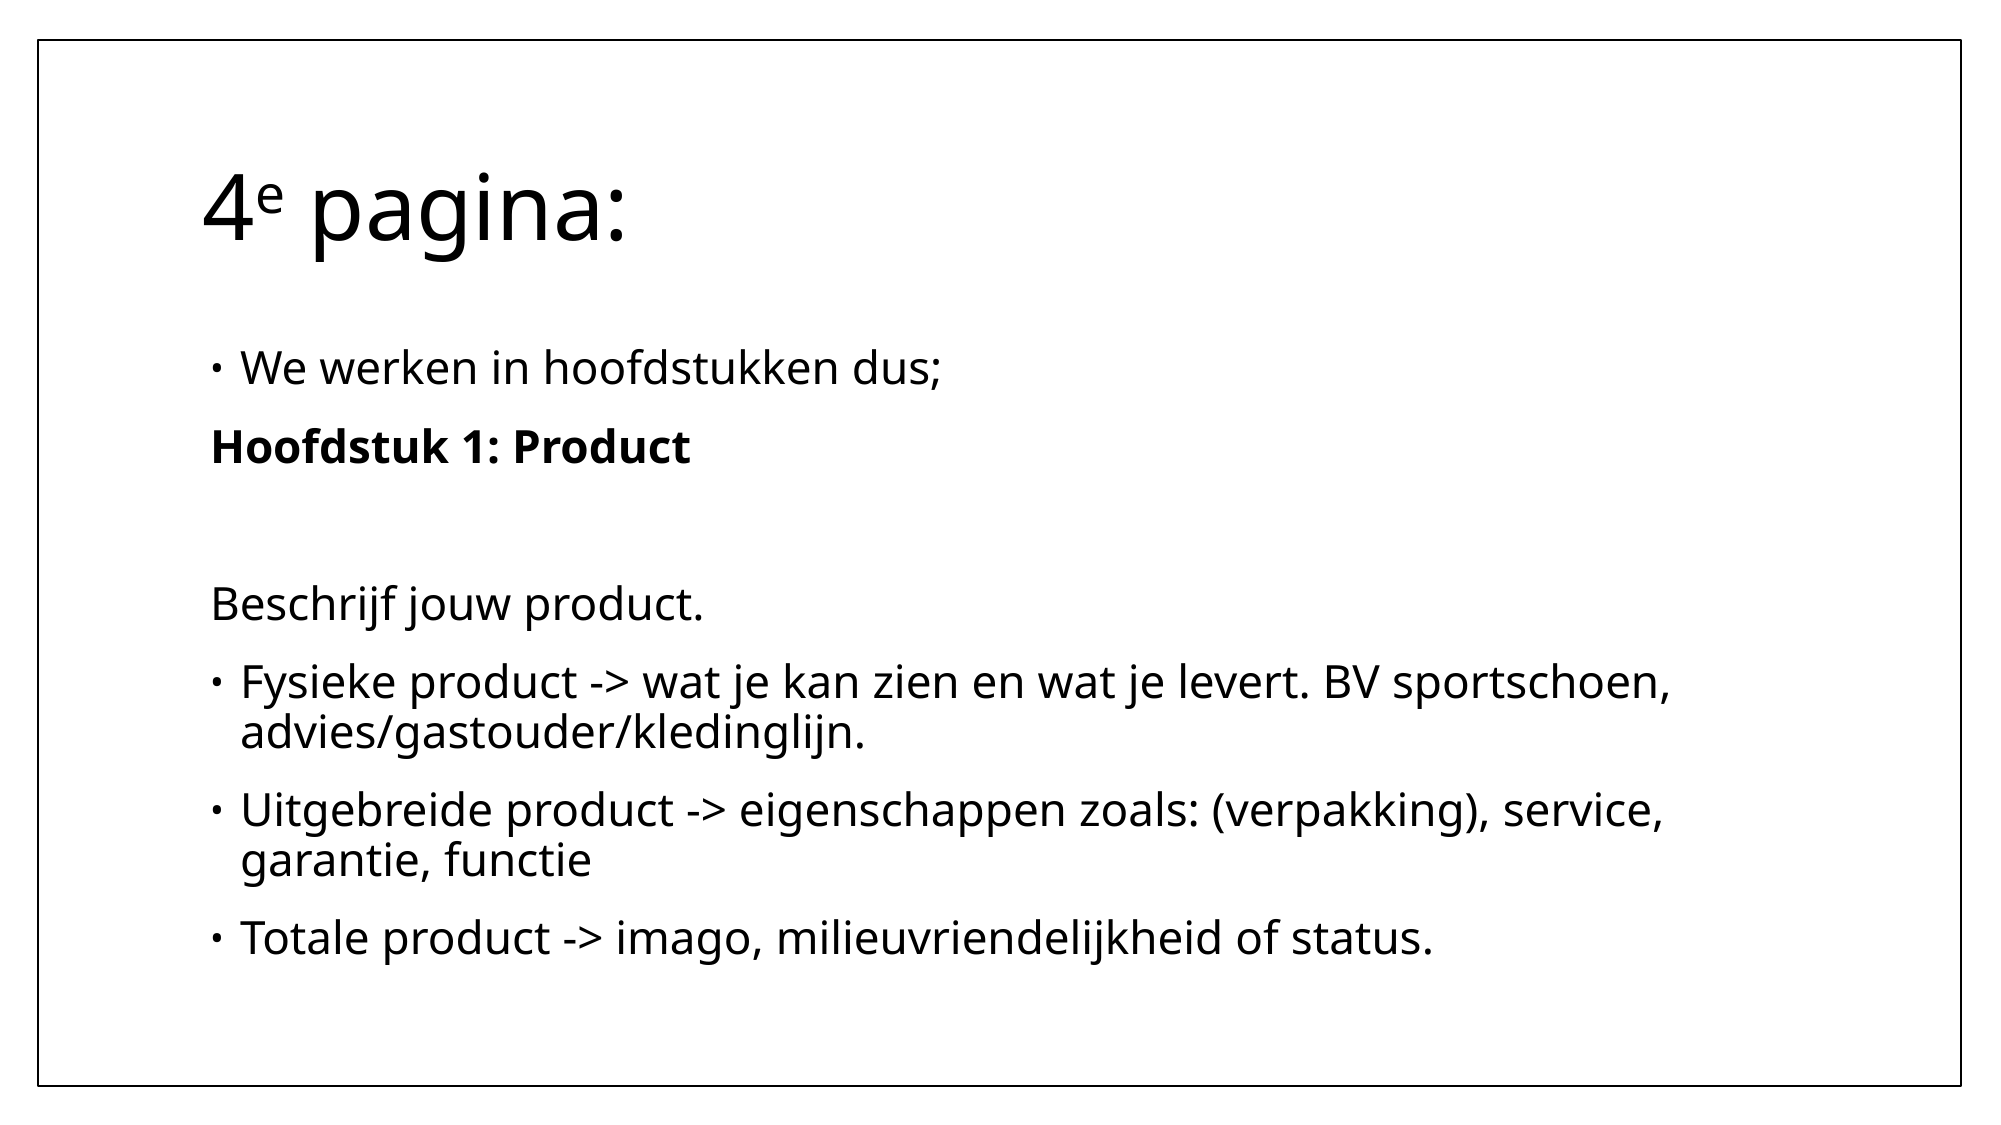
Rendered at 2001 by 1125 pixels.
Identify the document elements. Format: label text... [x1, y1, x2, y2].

list We werken in hoofdstukken dus; Hoofdstuk 1: Product Beschrijf jouw product. Fysieke product -> wat je kan zien en wat je levert. BV sportschoen, advies/gastouder/kledinglijn. Uitgebreide product -> eigenschappen zoals: (verpakking), service, garantie, functie Totale product -> imago, milieuvriendelijkheid of status. [187, 337, 1808, 1000]
title 4e pagina: [187, 99, 1808, 323]
